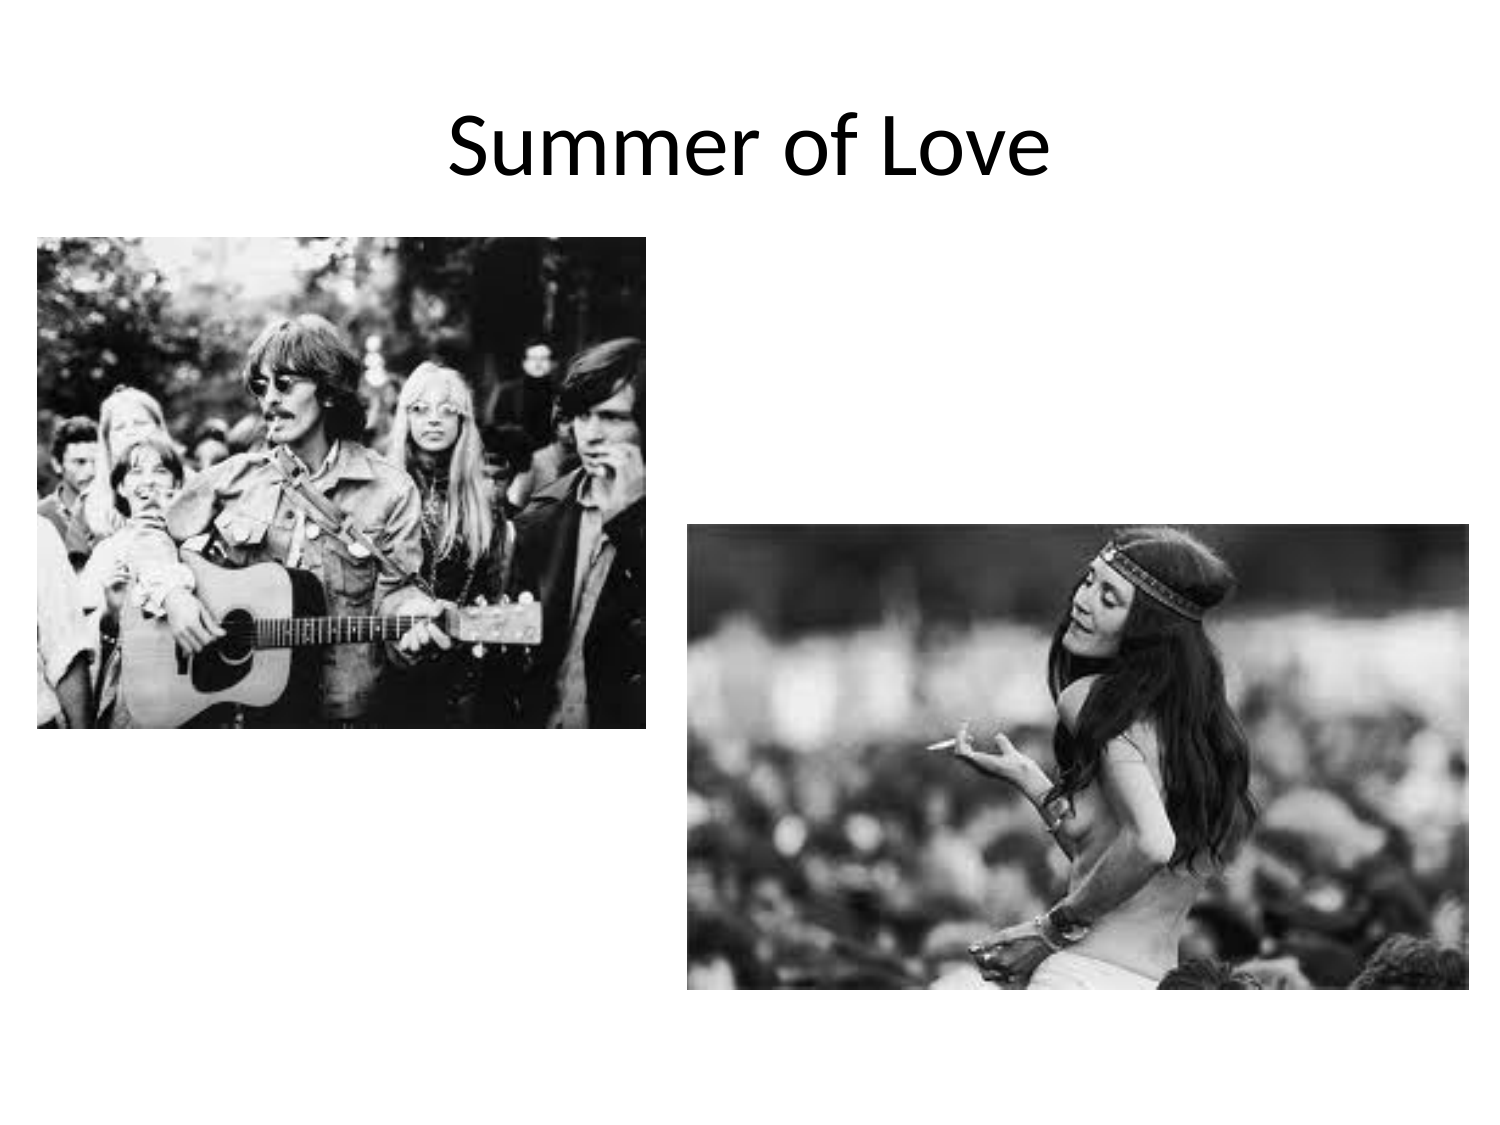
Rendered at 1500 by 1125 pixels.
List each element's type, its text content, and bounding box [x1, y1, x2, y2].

picture [687, 524, 1469, 990]
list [37, 237, 646, 729]
title Summer of Love [75, 45, 1425, 233]
